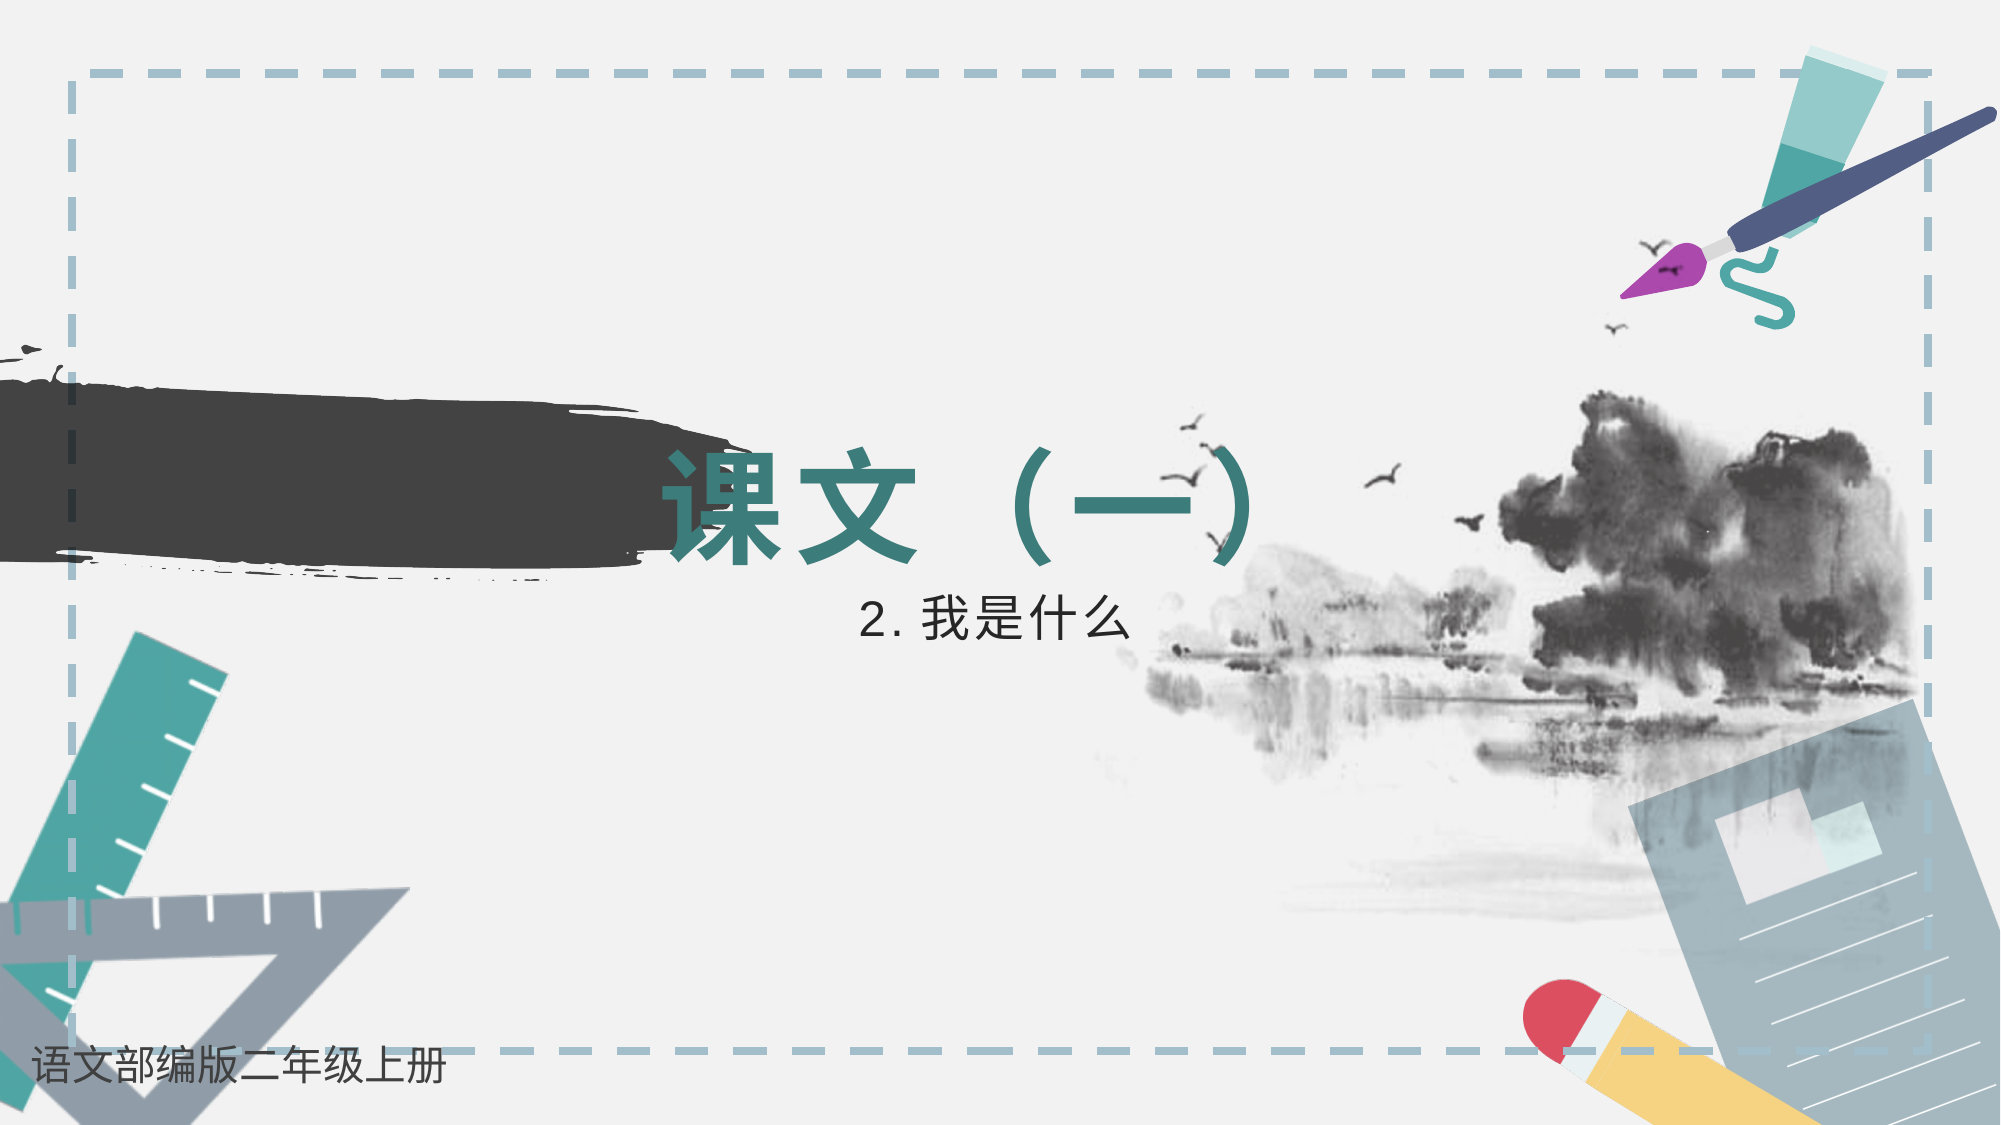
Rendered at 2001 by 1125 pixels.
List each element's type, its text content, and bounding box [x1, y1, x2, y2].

picture [0, 611, 410, 1125]
text_box 语文部编版二年级上册 [15, 1031, 616, 1097]
text_box 2.我是什么 [375, 586, 1093, 783]
picture [0, 335, 752, 582]
picture [1093, 235, 2001, 1125]
text_box 课文（一） [752, 351, 1093, 580]
